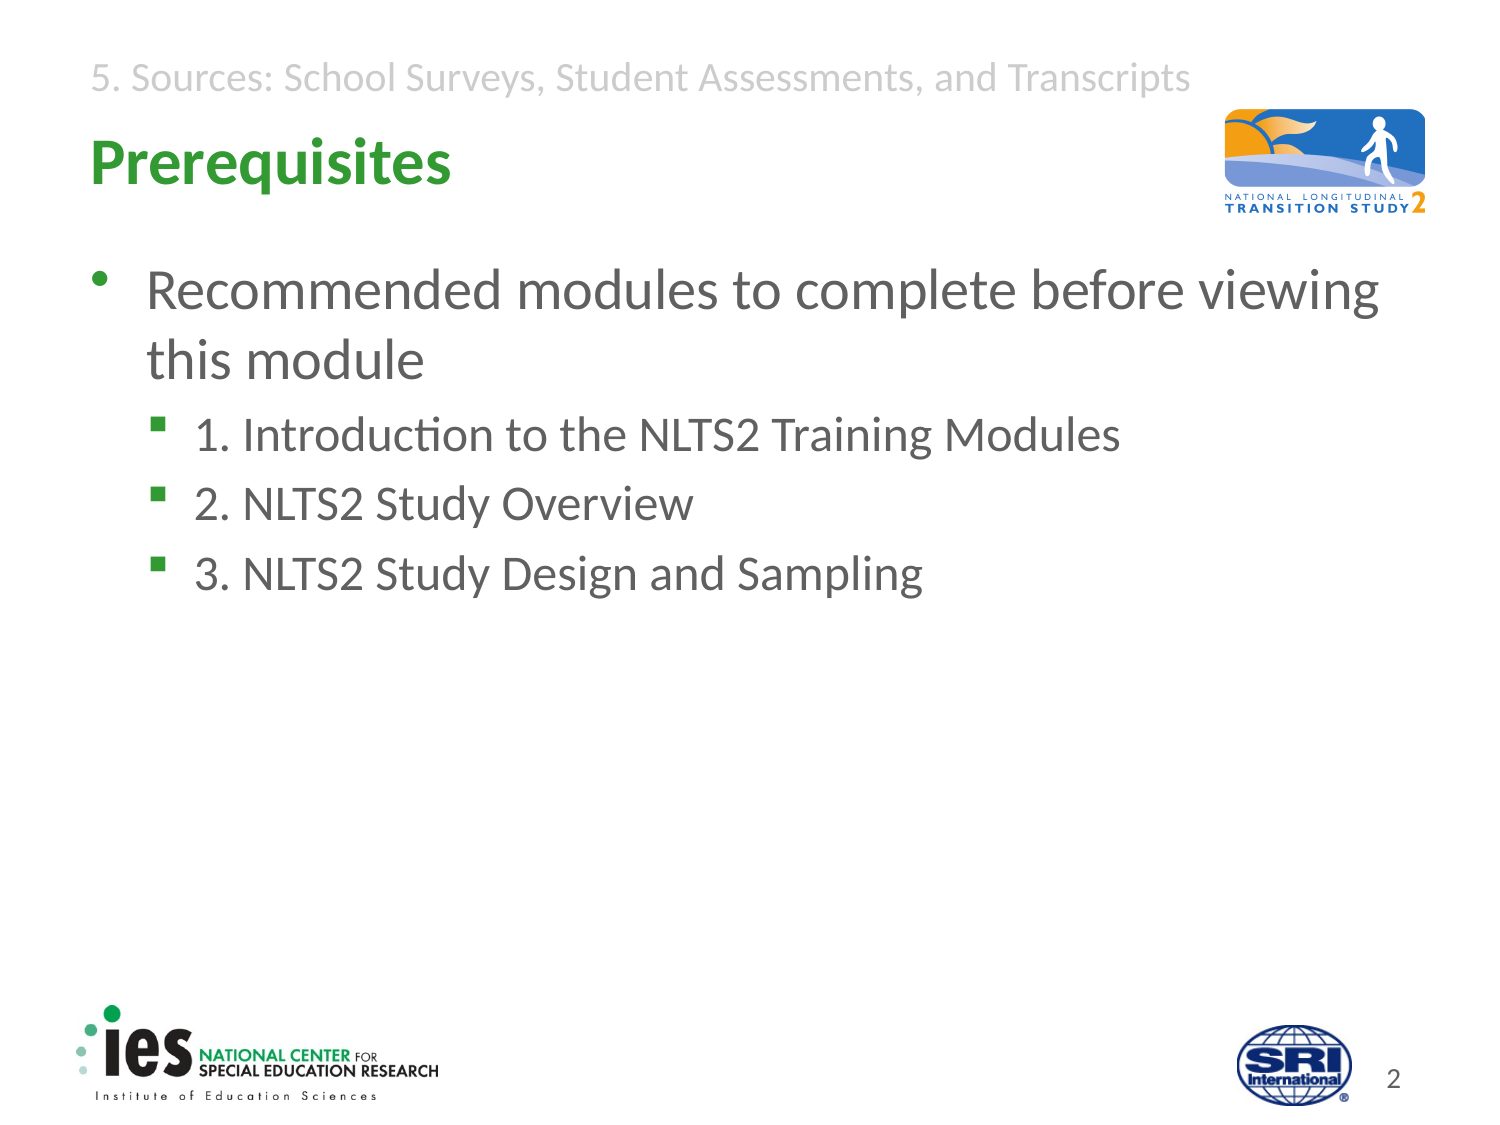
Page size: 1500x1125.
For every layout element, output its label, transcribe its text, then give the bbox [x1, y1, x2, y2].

list Recommended modules to complete before viewing this module 1. Introduction to the NLTS2 Training Modules 2. NLTS2 Study Overview 3. NLTS2 Study Design and Sampling [74, 243, 1426, 987]
slide_number 1 [1312, 1051, 1417, 1125]
picture [76, 1005, 438, 1100]
picture [1237, 1025, 1352, 1106]
title Prerequisites [74, 90, 1426, 226]
